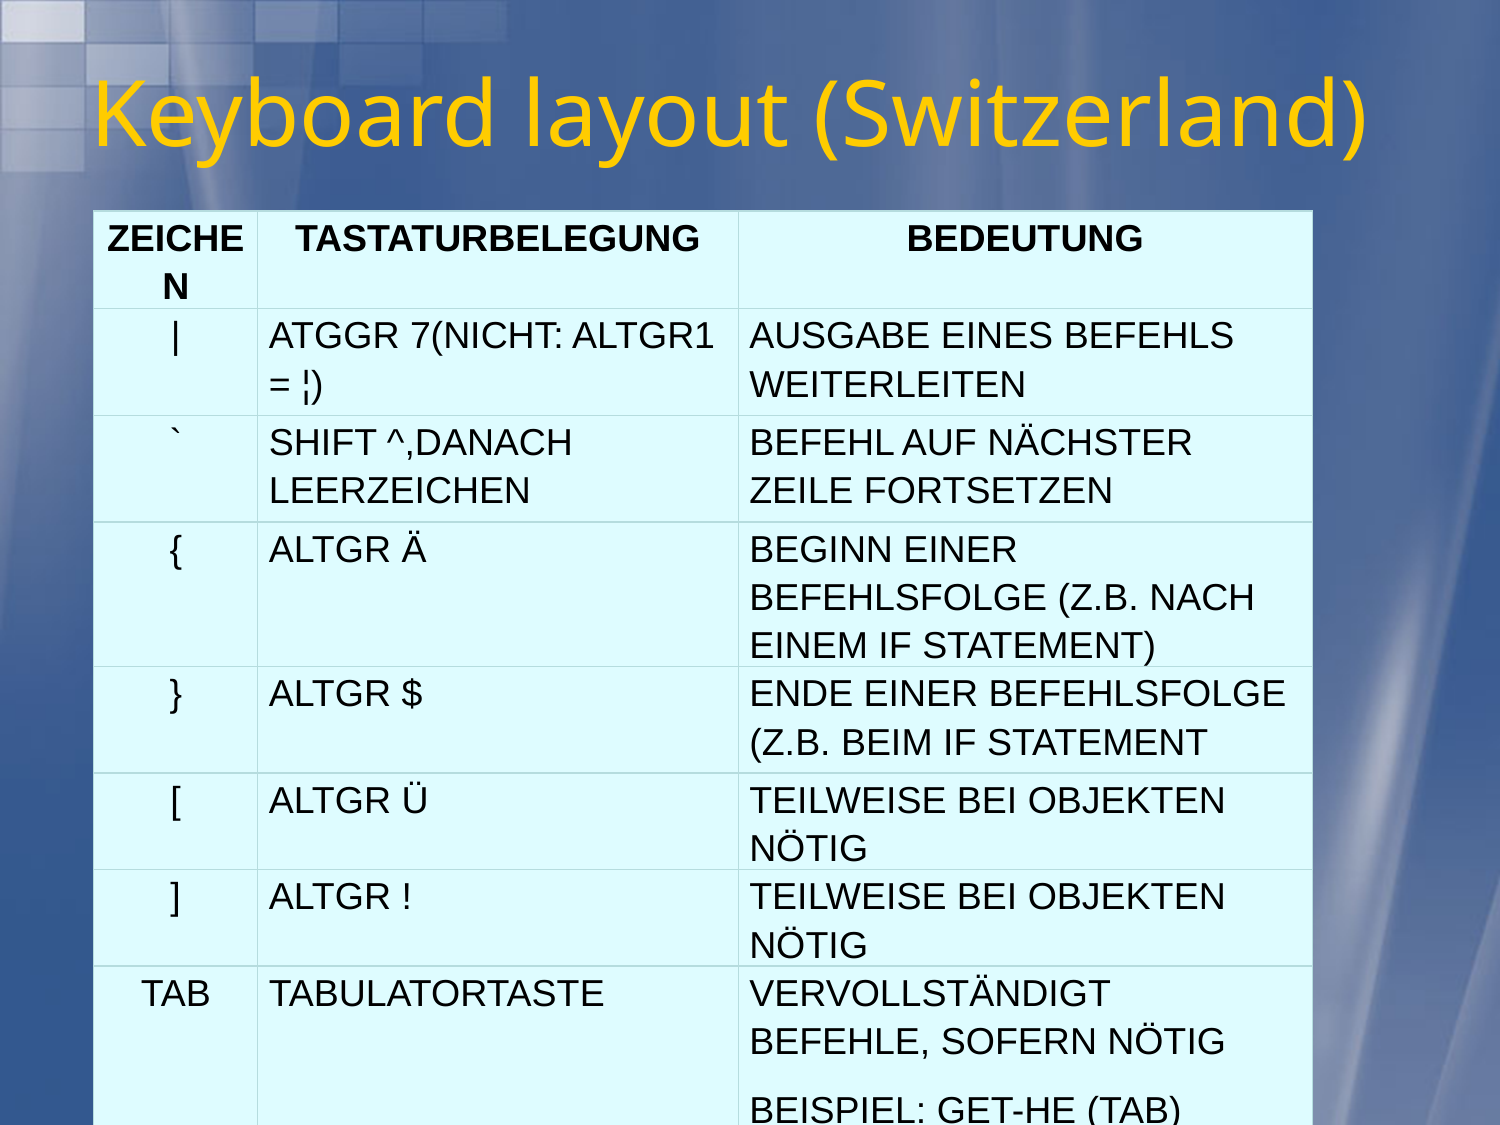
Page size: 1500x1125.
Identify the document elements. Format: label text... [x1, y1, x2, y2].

table_cell Vervollständigt Befehle, sofern nötig Beispiel: get-he (TAB) ergibt get-help [739, 967, 1312, 1125]
table_cell TAB [94, 967, 257, 1125]
table_cell { [94, 523, 257, 666]
table_cell } [94, 667, 257, 772]
table_cell AltGr ü [258, 774, 738, 869]
table_cell Shift ^,danach Leerzeichen [258, 416, 738, 521]
table_cell Tabulatortaste [258, 967, 738, 1125]
table_cell AltGr $ [258, 667, 738, 772]
picture [0, 0, 1500, 1125]
table_cell [ [94, 774, 257, 869]
table_cell Ausgabe eines Befehls weiterleiten [739, 309, 1312, 415]
table_header Zeichen [94, 212, 257, 308]
table_header Bedeutung [739, 212, 1312, 308]
table_cell AltGr ä [258, 523, 738, 666]
table_cell AltGr ! [258, 870, 738, 965]
title Keyboard layout (Switzerland) [74, 44, 1426, 176]
table_cell ] [94, 870, 257, 965]
table_cell Beginn einer Befehlsfolge (z.B. nach einem If Statement) [739, 523, 1312, 666]
table_header Tastaturbelegung [258, 212, 738, 308]
table_cell Ende einer Befehlsfolge (z.B. beim IF Statement [739, 667, 1312, 772]
table_cell AtgGr 7(Nicht: AltGr1 = ¦) [258, 309, 738, 415]
table_cell | [94, 309, 257, 415]
table_cell Teilweise bei Objekten nötig [739, 870, 1312, 965]
table_cell ` [94, 416, 257, 521]
table_cell Teilweise bei Objekten nötig [739, 774, 1312, 869]
table_cell Befehl auf nächster Zeile fortsetzen [739, 416, 1312, 521]
